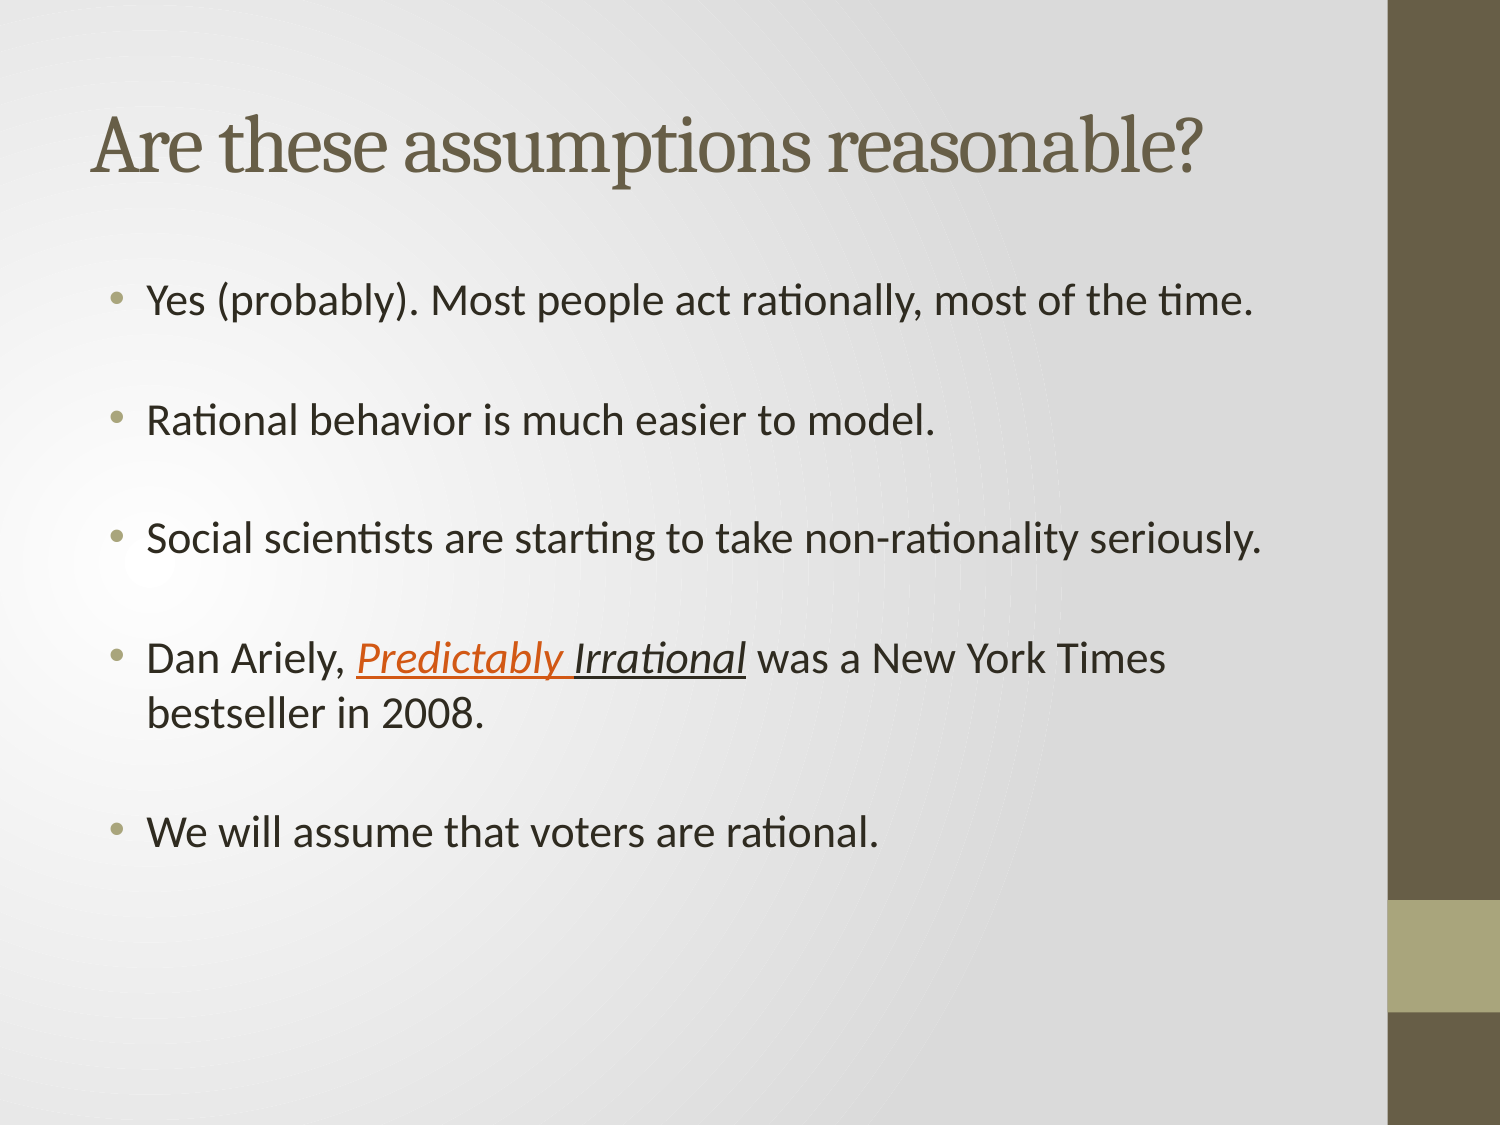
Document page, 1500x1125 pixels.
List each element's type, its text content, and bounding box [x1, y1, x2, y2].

title Are these assumptions reasonable? [75, 45, 1325, 233]
list Yes (probably). Most people act rationally, most of the time. Rational behavior is much easier to model. Social scientists are starting to take non-rationality seriously. Dan Ariely, Predictably Irrational was a New York Times bestseller in 2008. We will assume that voters are rational. [75, 262, 1325, 913]
